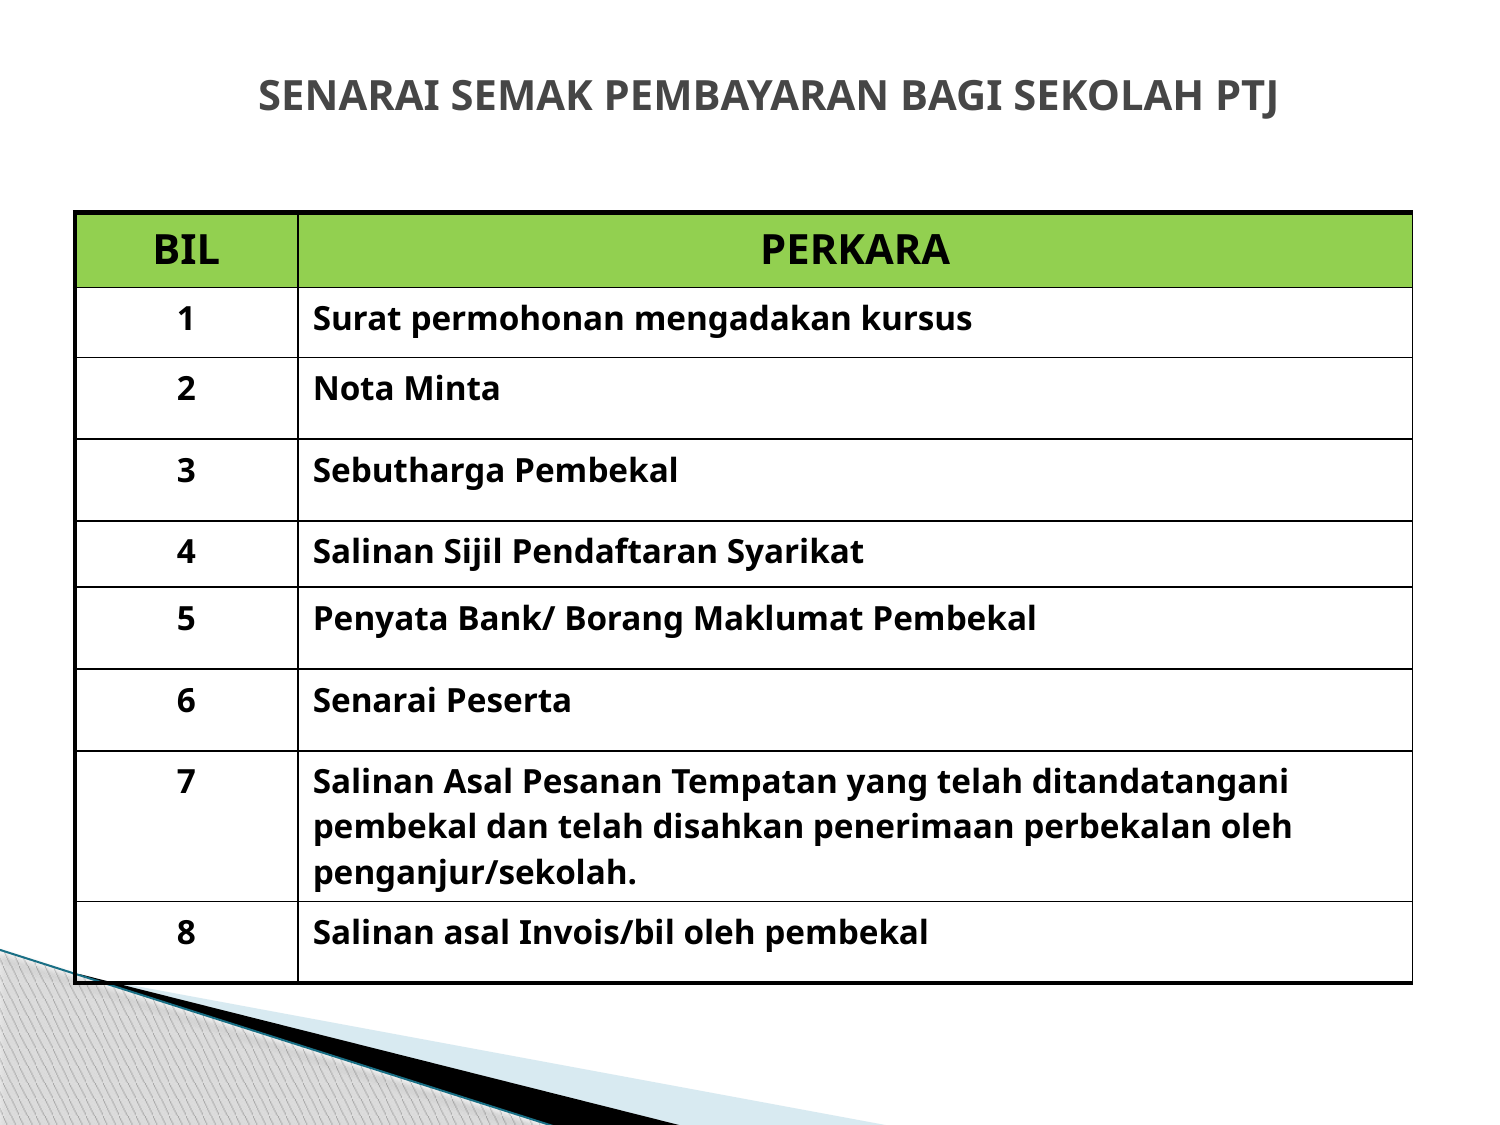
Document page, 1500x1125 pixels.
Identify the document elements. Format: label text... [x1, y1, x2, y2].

table_cell 1 [77, 288, 297, 357]
table_cell Surat permohonan mengadakan kursus [299, 288, 1412, 357]
table_cell 6 [77, 670, 297, 750]
table_cell Senarai Peserta [299, 670, 1412, 750]
table_cell Penyata Bank/ Borang Maklumat Pembekal [299, 588, 1412, 668]
table_cell 2 [77, 358, 297, 438]
table_cell Salinan Asal Pesanan Tempatan yang telah ditandatangani pembekal dan telah disahkan penerimaan perbekalan oleh penganjur/sekolah. [299, 752, 1412, 901]
table_cell Nota Minta [299, 358, 1412, 438]
table_cell 7 [77, 752, 297, 901]
table_header PERKARA [299, 215, 1412, 287]
table_cell Salinan asal Invois/bil oleh pembekal [299, 902, 1412, 981]
table_header BIL [77, 215, 297, 287]
table_cell 3 [77, 440, 297, 520]
table_cell Sebutharga Pembekal [299, 440, 1412, 520]
title SENARAI SEMAK PEMBAYARAN BAGI SEKOLAH PTJ [37, 0, 1500, 187]
table_cell 8 [77, 902, 297, 981]
table_cell Salinan Sijil Pendaftaran Syarikat [299, 522, 1412, 586]
table_cell 4 [77, 522, 297, 586]
table_cell 5 [77, 588, 297, 668]
